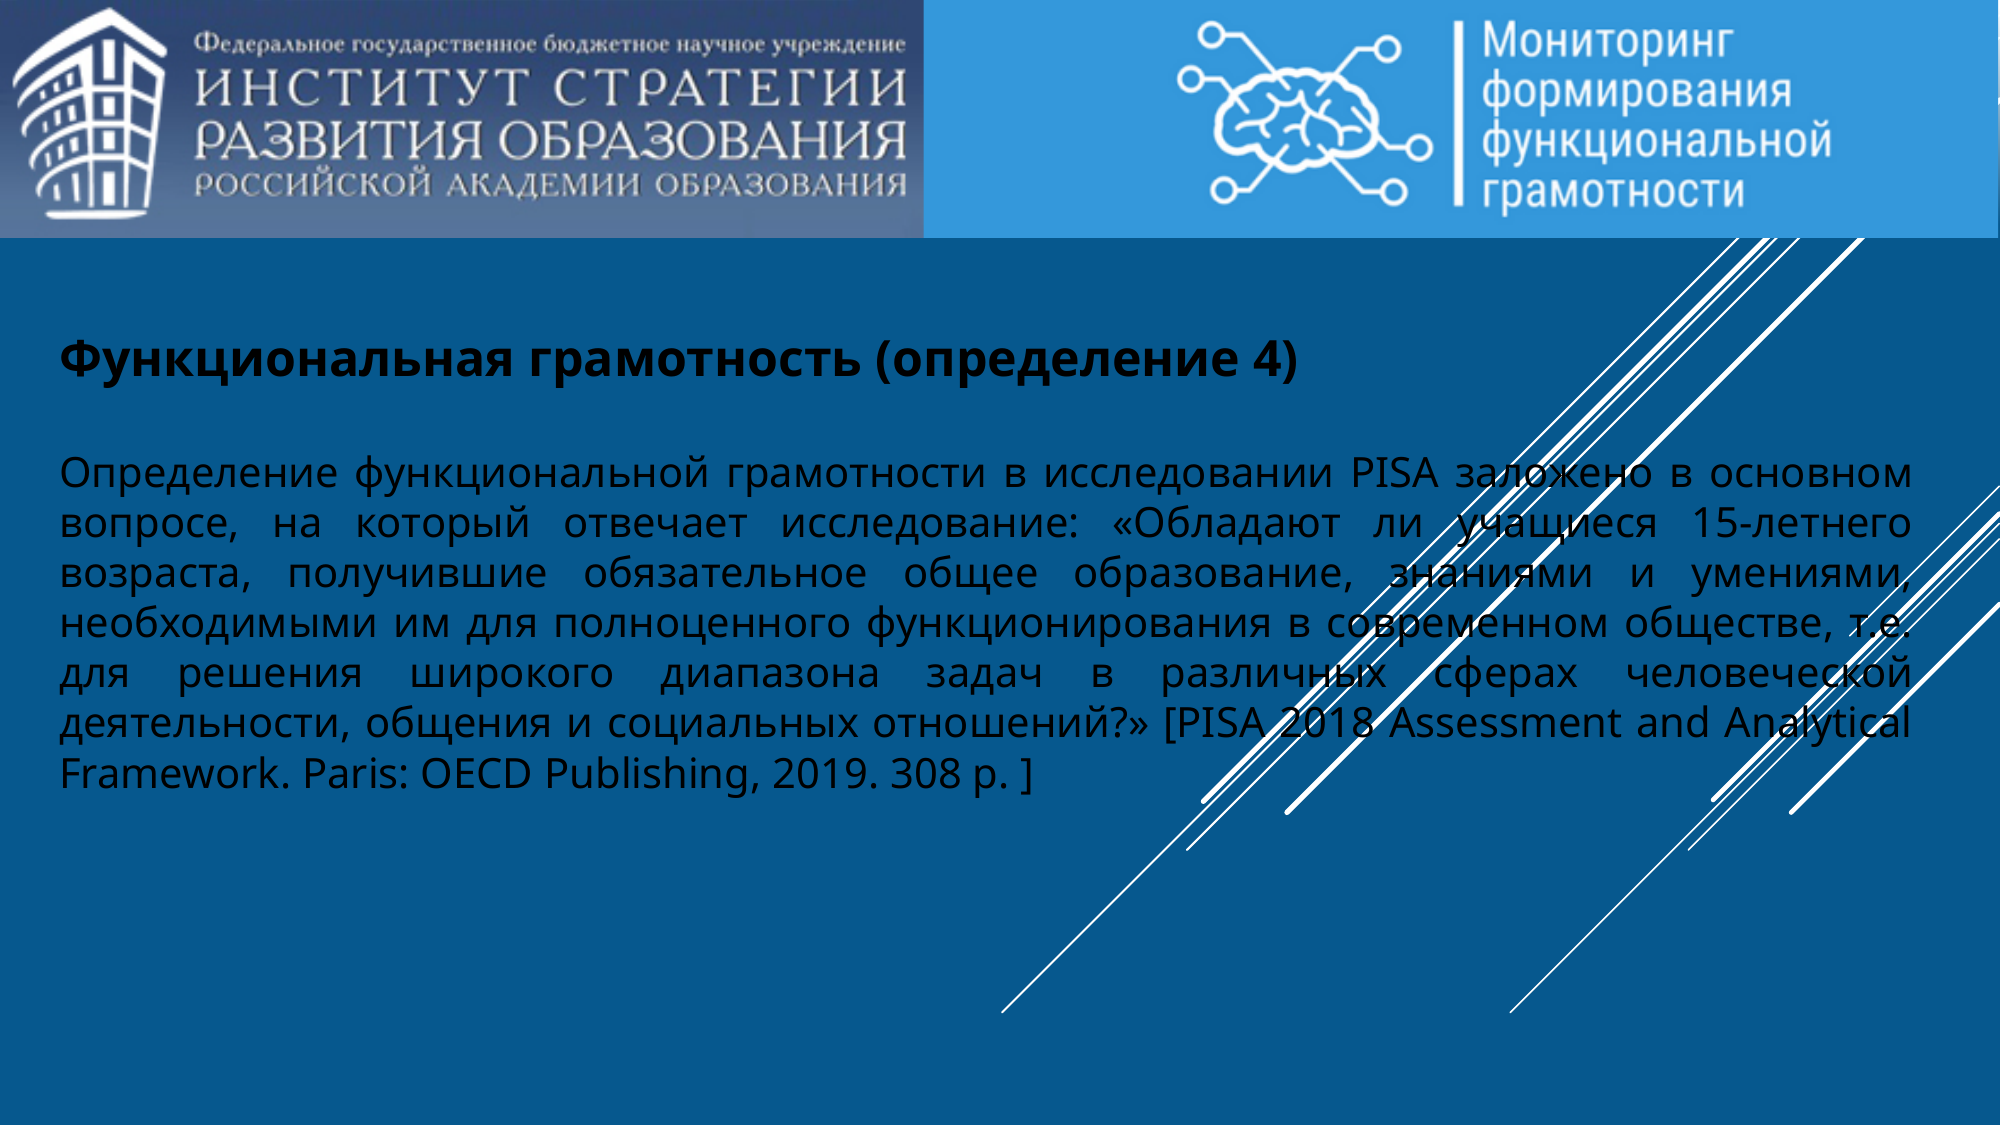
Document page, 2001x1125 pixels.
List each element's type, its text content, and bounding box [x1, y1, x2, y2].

text_box Функциональная грамотность (определение 4) Определение функциональной грамотности в исследовании PISA заложено в основном вопросе, на который отвечает исследование: «Обладают ли учащиеся 15-летнего возраста, получившие обязательное общее образование, знаниями и умениями, необходимыми им для полноценного функционирования в современном обществе, т.е. для решения широкого диапазона задач в различных сферах человеческой деятельности, общения и социальных отношений?» [PISA 2018 Assessment and Analytical Framework. Paris: OECD Publishing, 2019. 308 p. ] [44, 318, 1929, 804]
picture [0, 0, 1999, 238]
